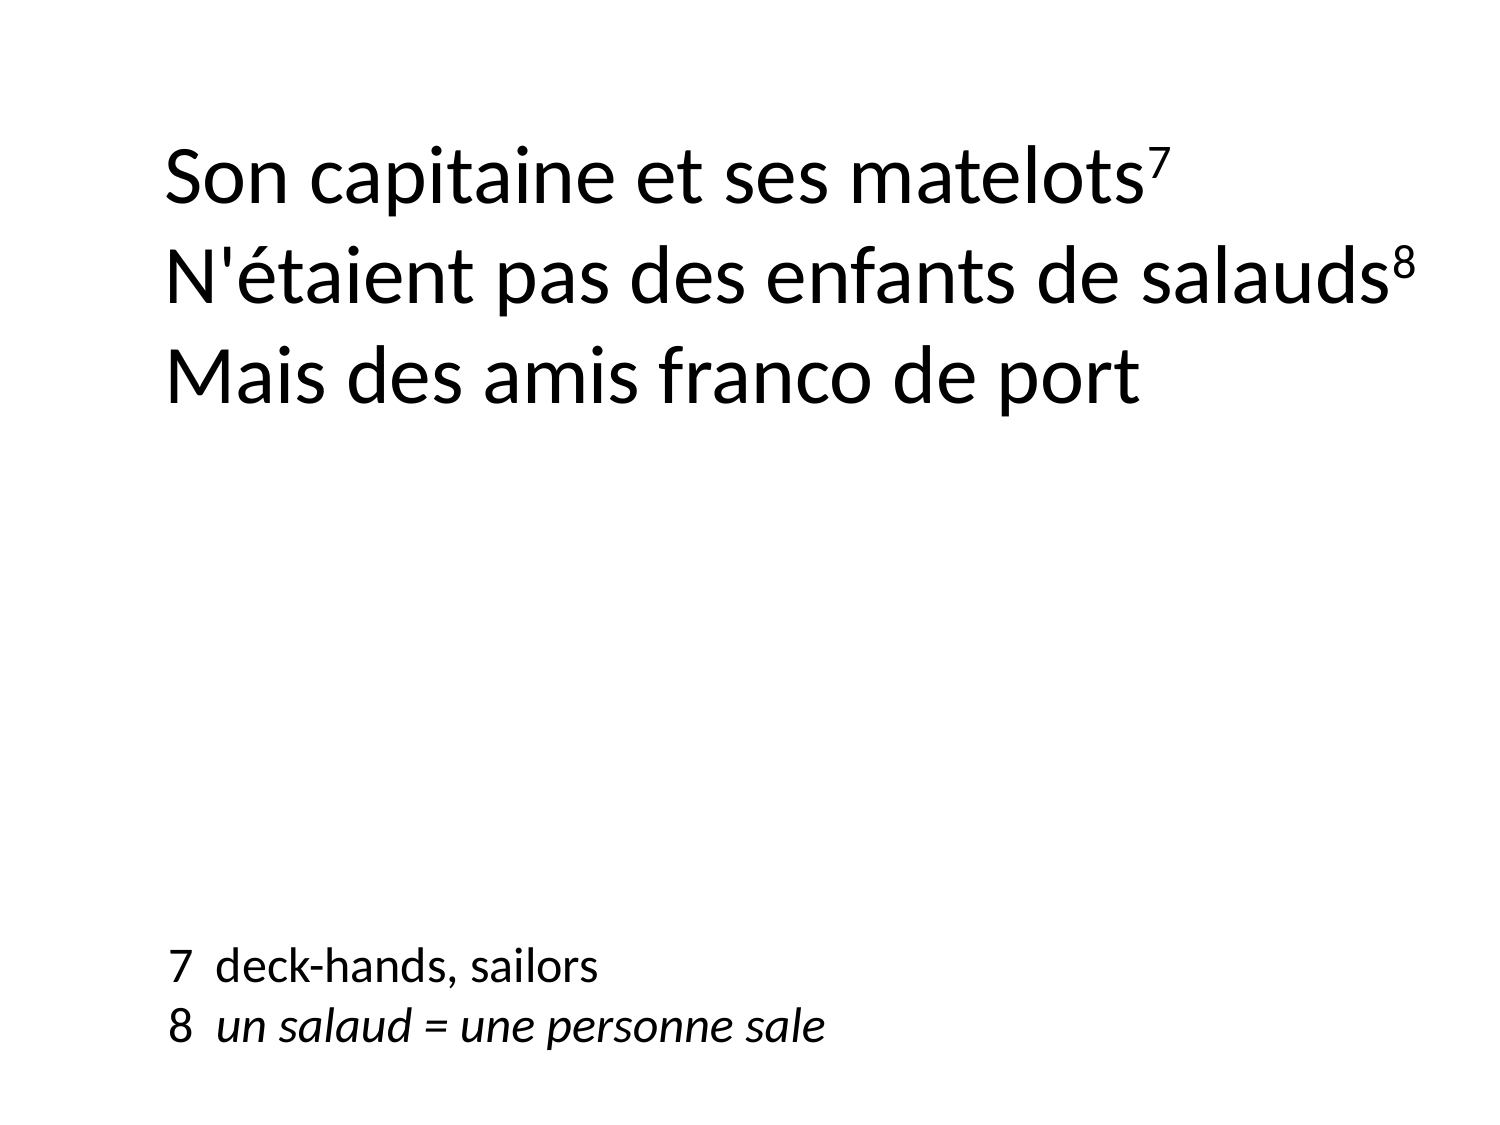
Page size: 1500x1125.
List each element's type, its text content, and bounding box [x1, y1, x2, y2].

text_box Son capitaine et ses matelots7 N'étaient pas des enfants de salauds8 Mais des amis franco de port [150, 112, 1500, 628]
text_box 7 deck-hands, sailors 8 un salaud = une personne sale [153, 924, 842, 1060]
